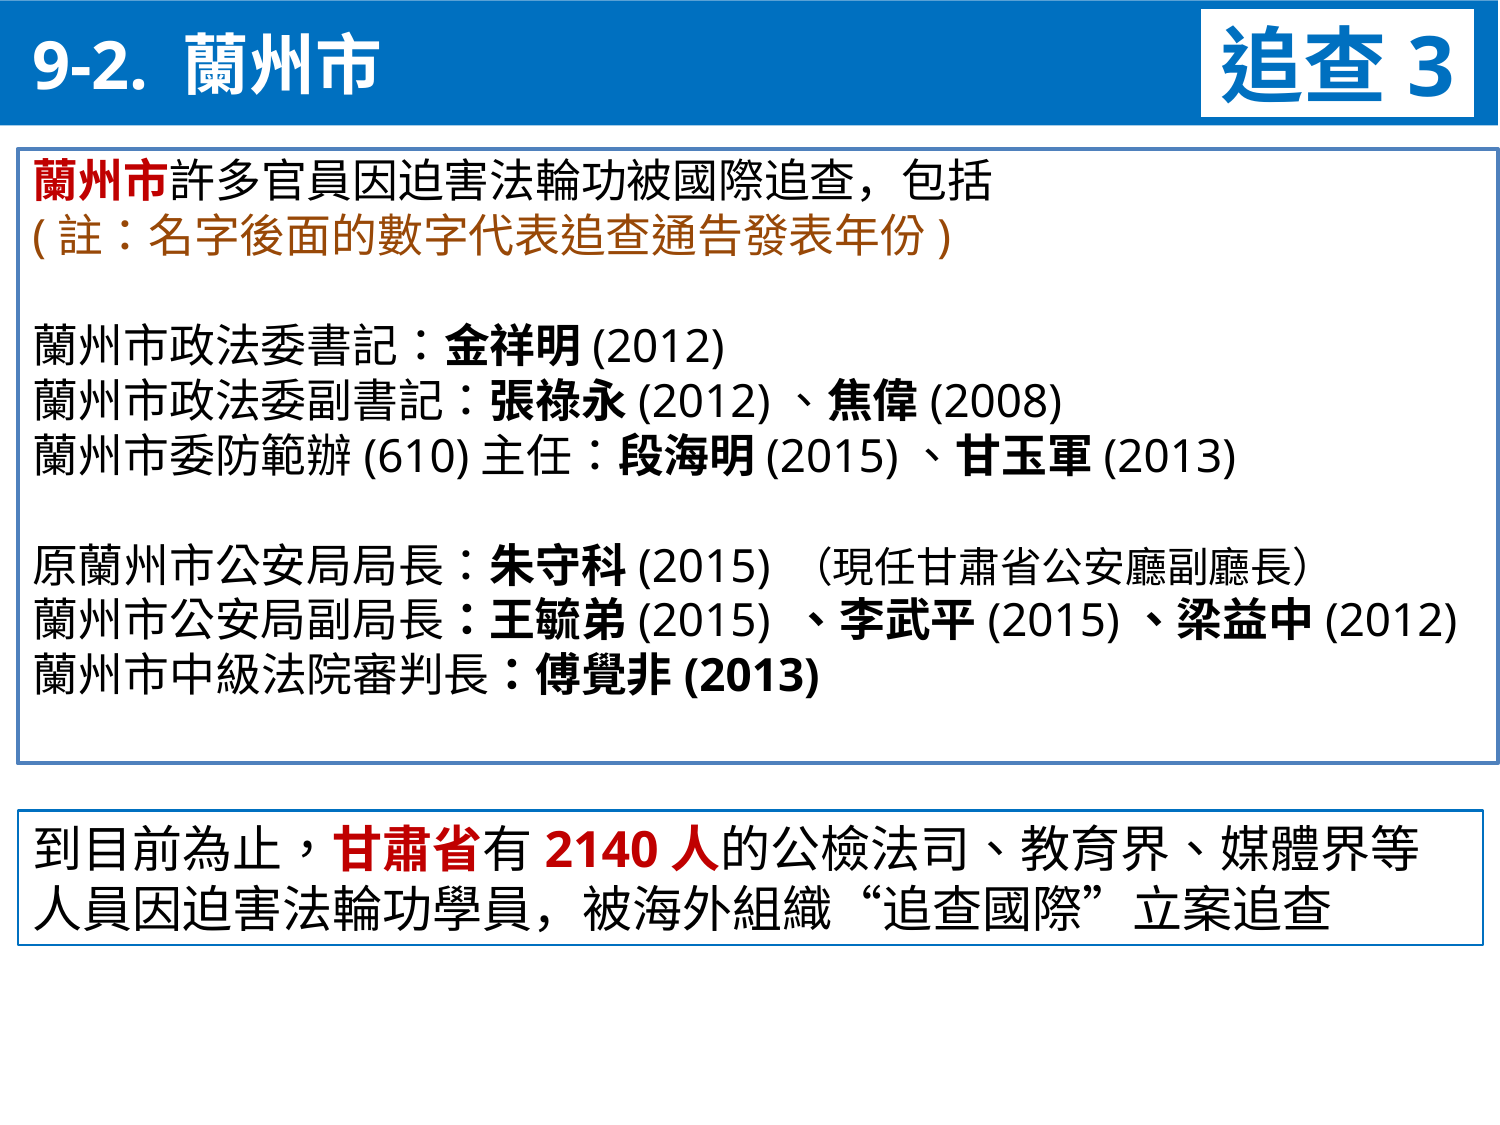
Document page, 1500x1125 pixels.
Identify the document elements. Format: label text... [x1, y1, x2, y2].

text_box 追查3 [1197, 5, 1478, 121]
text_box 蘭州市許多官員因迫害法輪功被國際追查，包括 (註：名字後面的數字代表追查通告發表年份) 蘭州市政法委書記：金祥明(2012) 蘭州市政法委副書記：張祿永(2012)、焦偉(2008) 蘭州市委防範辦(610)主任：段海明(2015)、甘玉軍(2013) 原蘭州市公安局局長：朱守科(2015) （現任甘肅省公安廳副廳長） 蘭州市公安局副局長：王毓弟(2015) 、李武平(2015)、梁益中(2012) 蘭州市中級法院審判長：傅覺非(2013) [16, 147, 1500, 765]
text_box 到目前為止，甘肅省有2140人的公檢法司、教育界、媒體界等人員因迫害法輪功學員，被海外組織“追查國際”立案追查 [17, 810, 1483, 946]
text_box 9-2. 蘭州市 [0, 0, 1500, 127]
